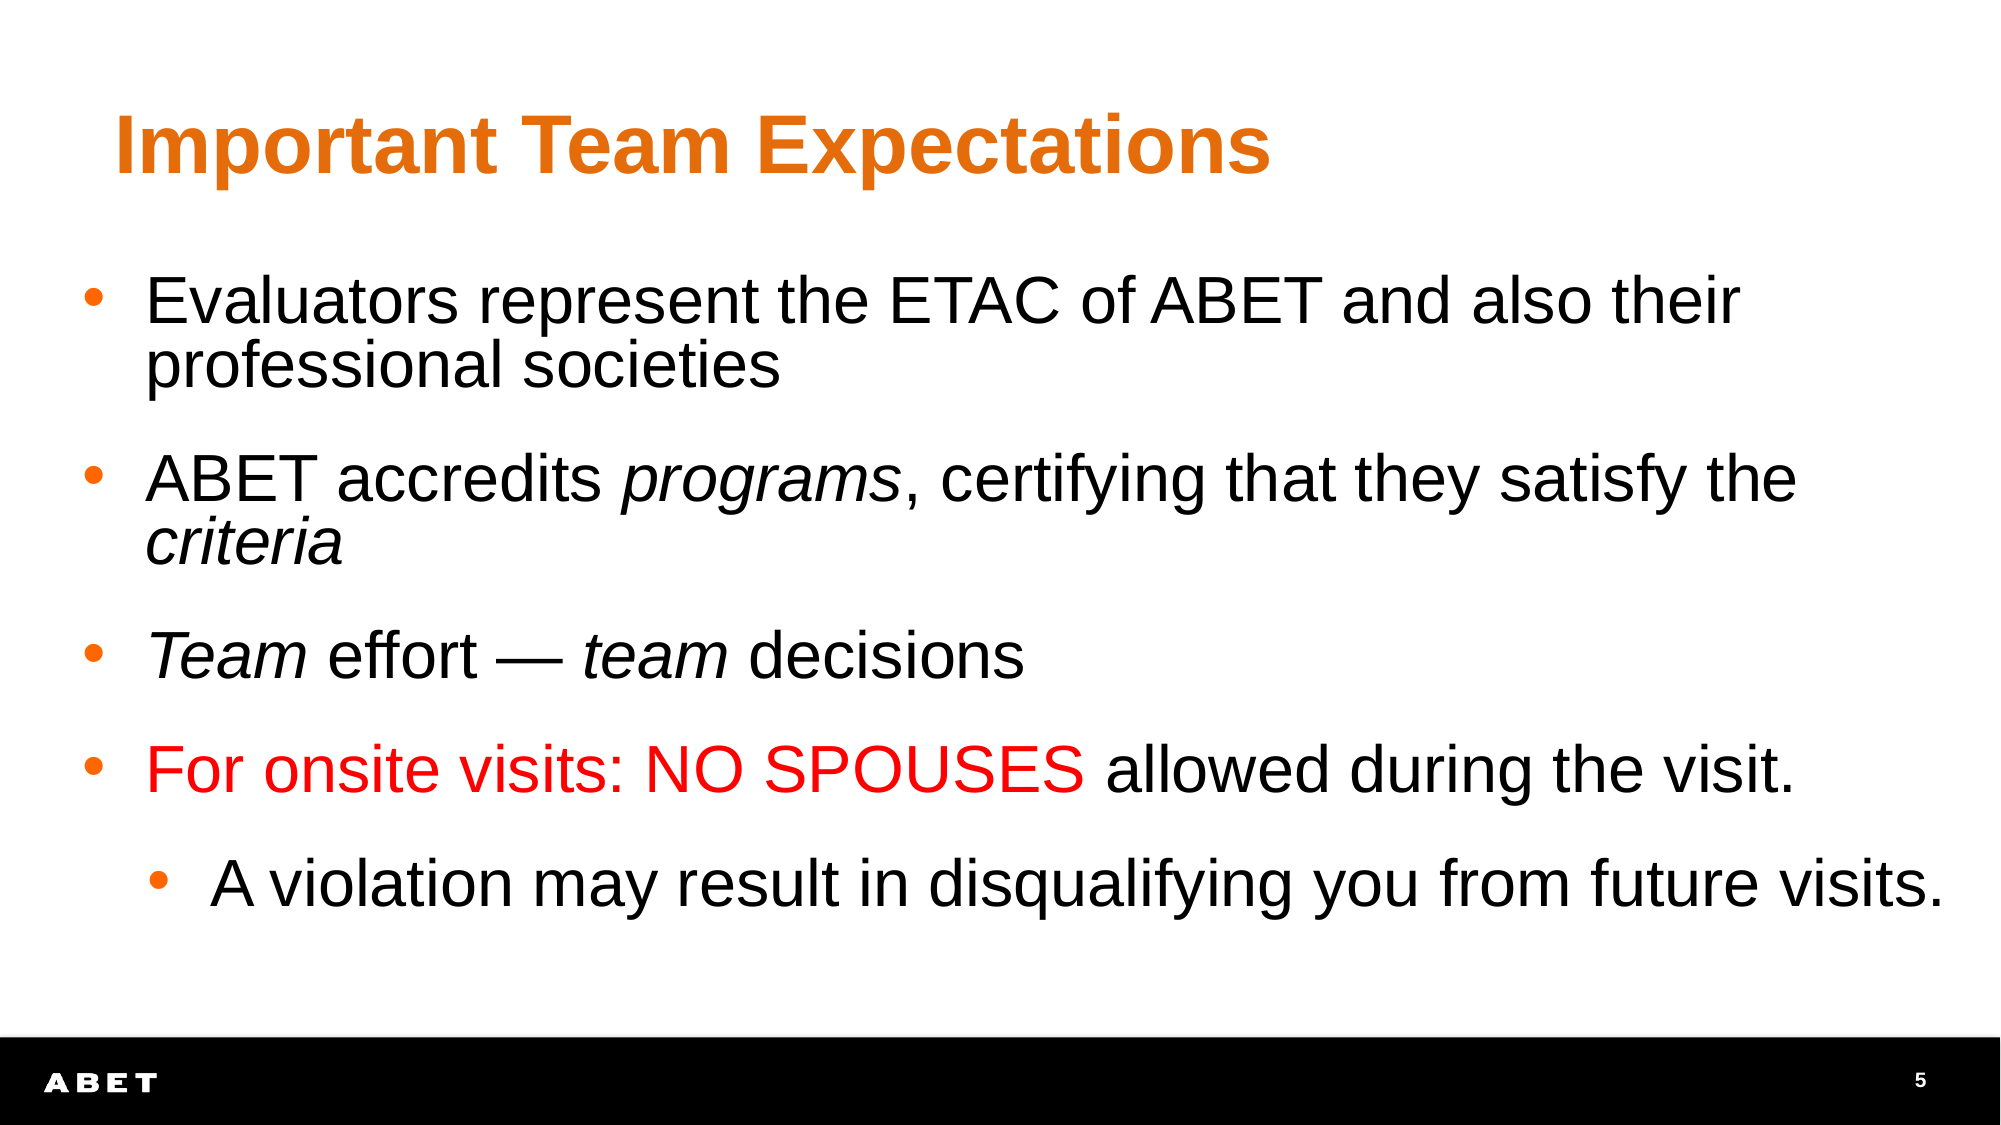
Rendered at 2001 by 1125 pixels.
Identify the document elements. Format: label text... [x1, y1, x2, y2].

picture [16, 1052, 184, 1113]
list Evaluators represent the ETAC of ABET and also their professional societies ABET accredits programs, certifying that they satisfy the criteria Team effort — team decisions For onsite visits: NO SPOUSES allowed during the visit. A violation may result in disqualifying you from future visits. [61, 264, 1986, 1043]
title Important Team Expectations [99, 82, 1900, 213]
